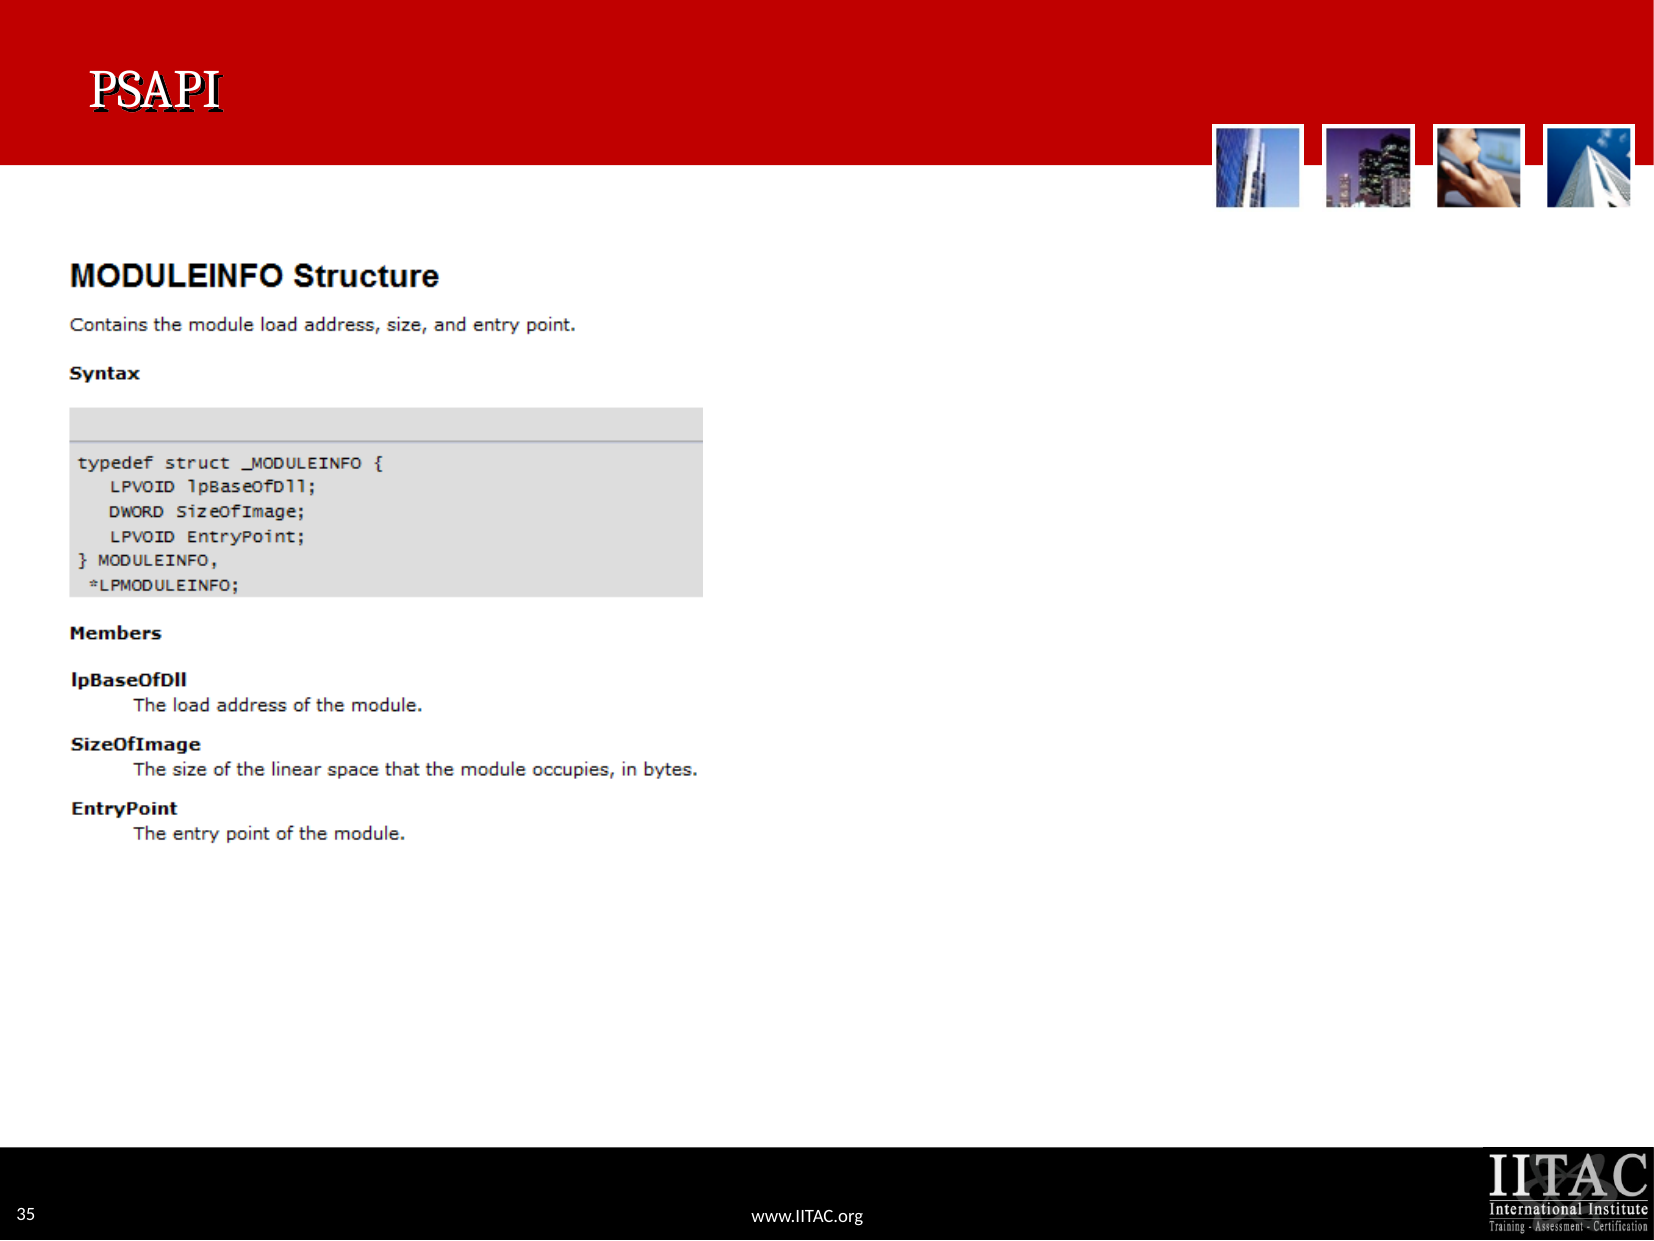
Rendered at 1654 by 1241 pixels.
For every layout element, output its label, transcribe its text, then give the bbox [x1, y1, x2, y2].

picture [64, 256, 703, 851]
picture [1483, 1147, 1654, 1240]
slide_number 35 [0, 1192, 152, 1241]
picture [1322, 135, 1415, 212]
picture [1543, 124, 1635, 212]
picture [1433, 135, 1525, 212]
picture [1212, 135, 1304, 212]
footer www.IITAC.org [152, 1195, 1466, 1241]
title PSAPI [71, 41, 1596, 130]
